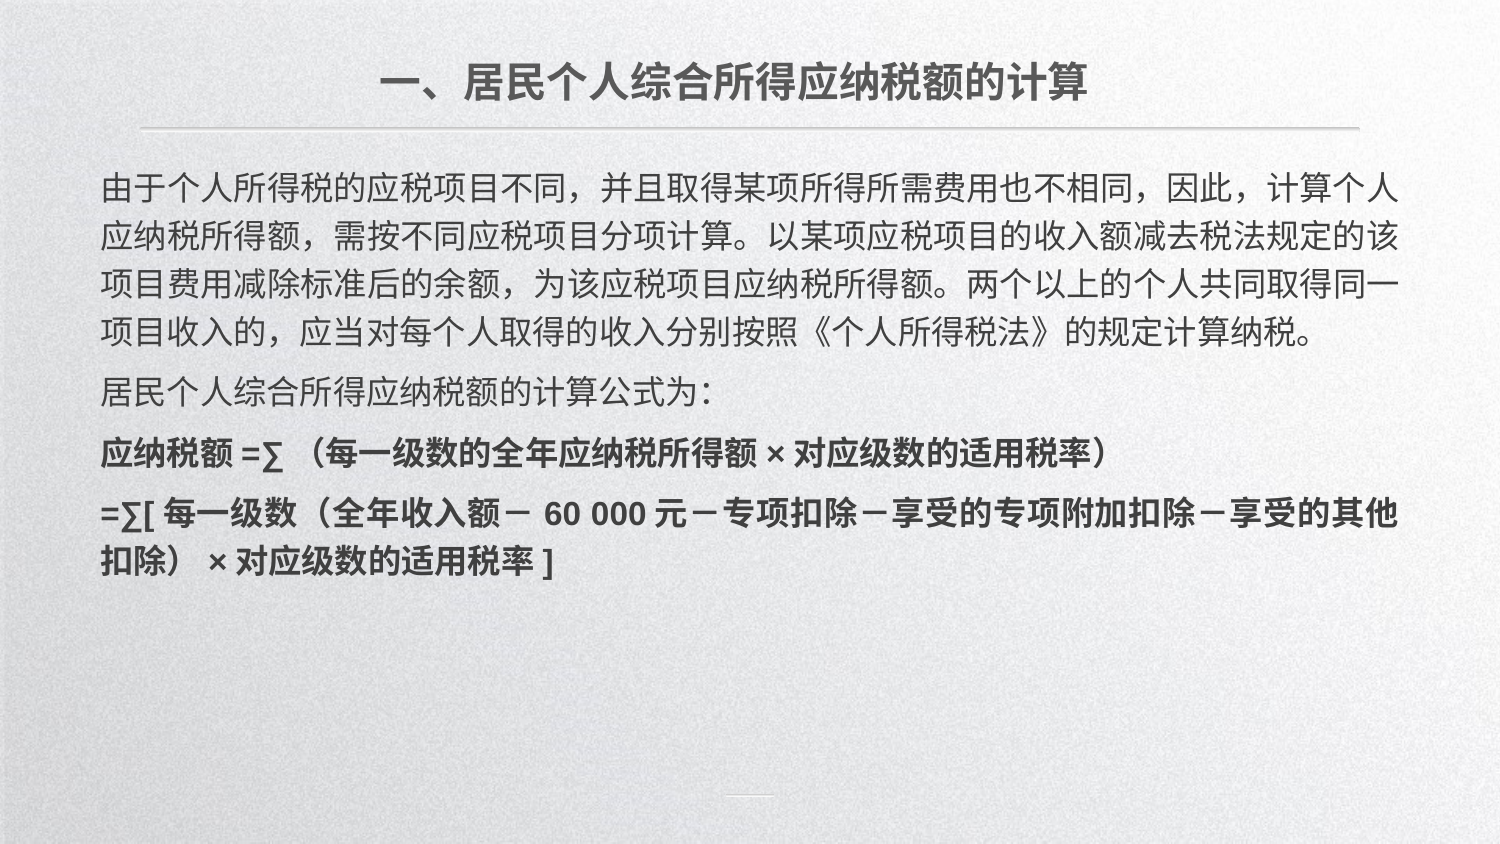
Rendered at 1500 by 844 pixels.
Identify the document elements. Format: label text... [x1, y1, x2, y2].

picture [0, 0, 1500, 844]
text_box 由于个人所得税的应税项目不同，并且取得某项所得所需费用也不相同，因此，计算个人应纳税所得额，需按不同应税项目分项计算。以某项应税项目的收入额减去税法规定的该项目费用减除标准后的余额，为该应税项目应纳税所得额。两个以上的个人共同取得同一项目收入的，应当对每个人取得的收入分别按照《个人所得税法》的规定计算纳税。 居民个人综合所得应纳税额的计算公式为： 应纳税额=∑（每一级数的全年应纳税所得额×对应级数的适用税率） =∑[每一级数（全年收入额－60 000元－专项扣除－享受的专项附加扣除－享受的其他扣除）×对应级数的适用税率] [100, 159, 1400, 641]
text_box 一、居民个人综合所得应纳税额的计算 [230, 50, 1239, 112]
